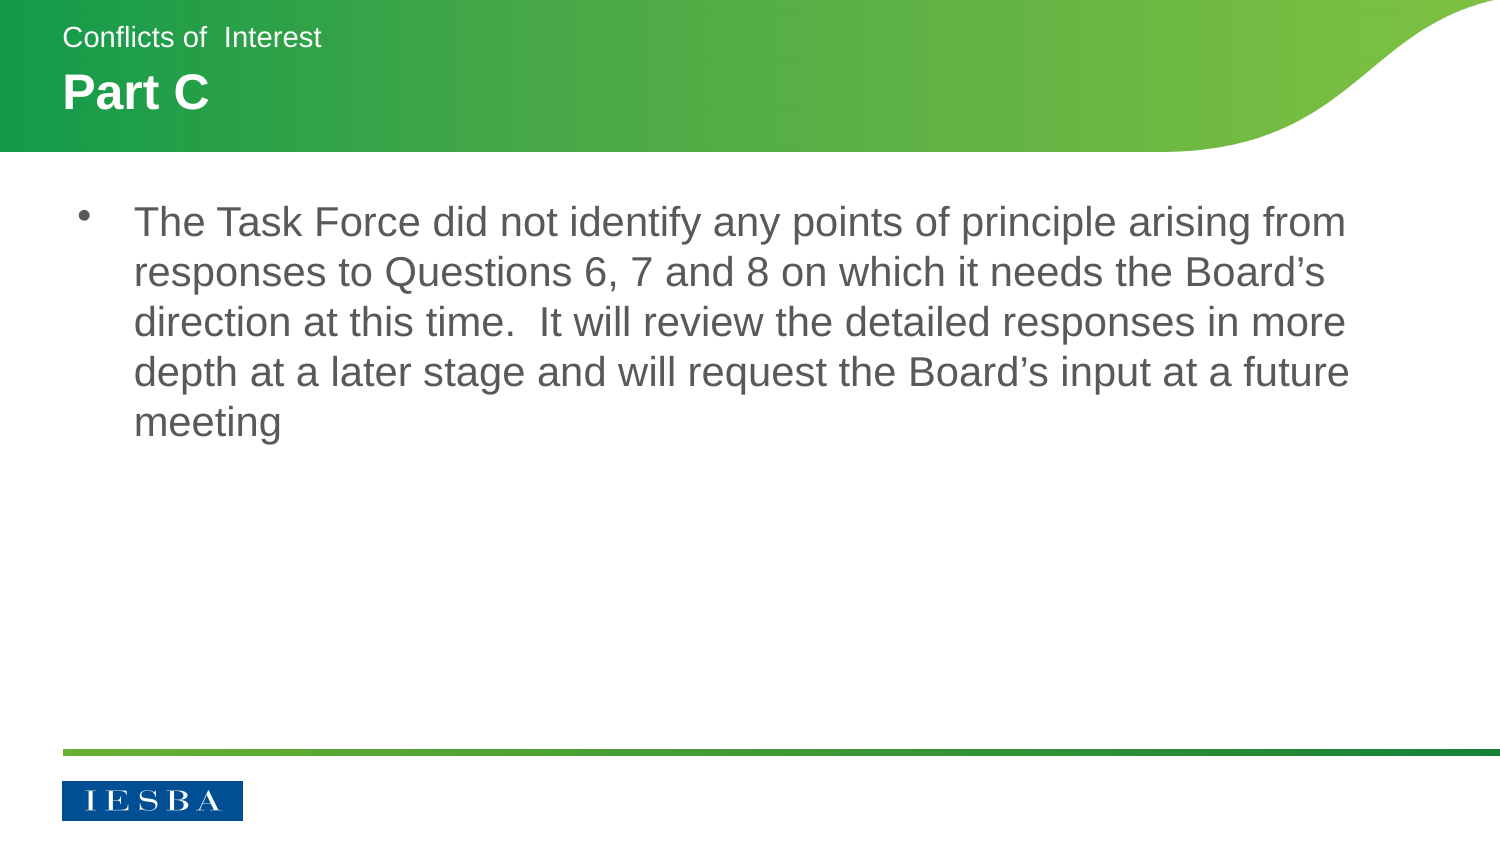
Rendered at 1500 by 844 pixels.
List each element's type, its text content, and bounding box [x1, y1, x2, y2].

list The Task Force did not identify any points of principle arising from responses to Questions 6, 7 and 8 on which it needs the Board’s direction at this time. It will review the detailed responses in more depth at a later stage and will request the Board’s input at a future meeting [62, 187, 1450, 694]
subtitle Conflicts of Interest [62, 18, 500, 47]
picture [62, 781, 243, 821]
title Part C [62, 56, 1300, 122]
picture [0, 0, 1497, 152]
